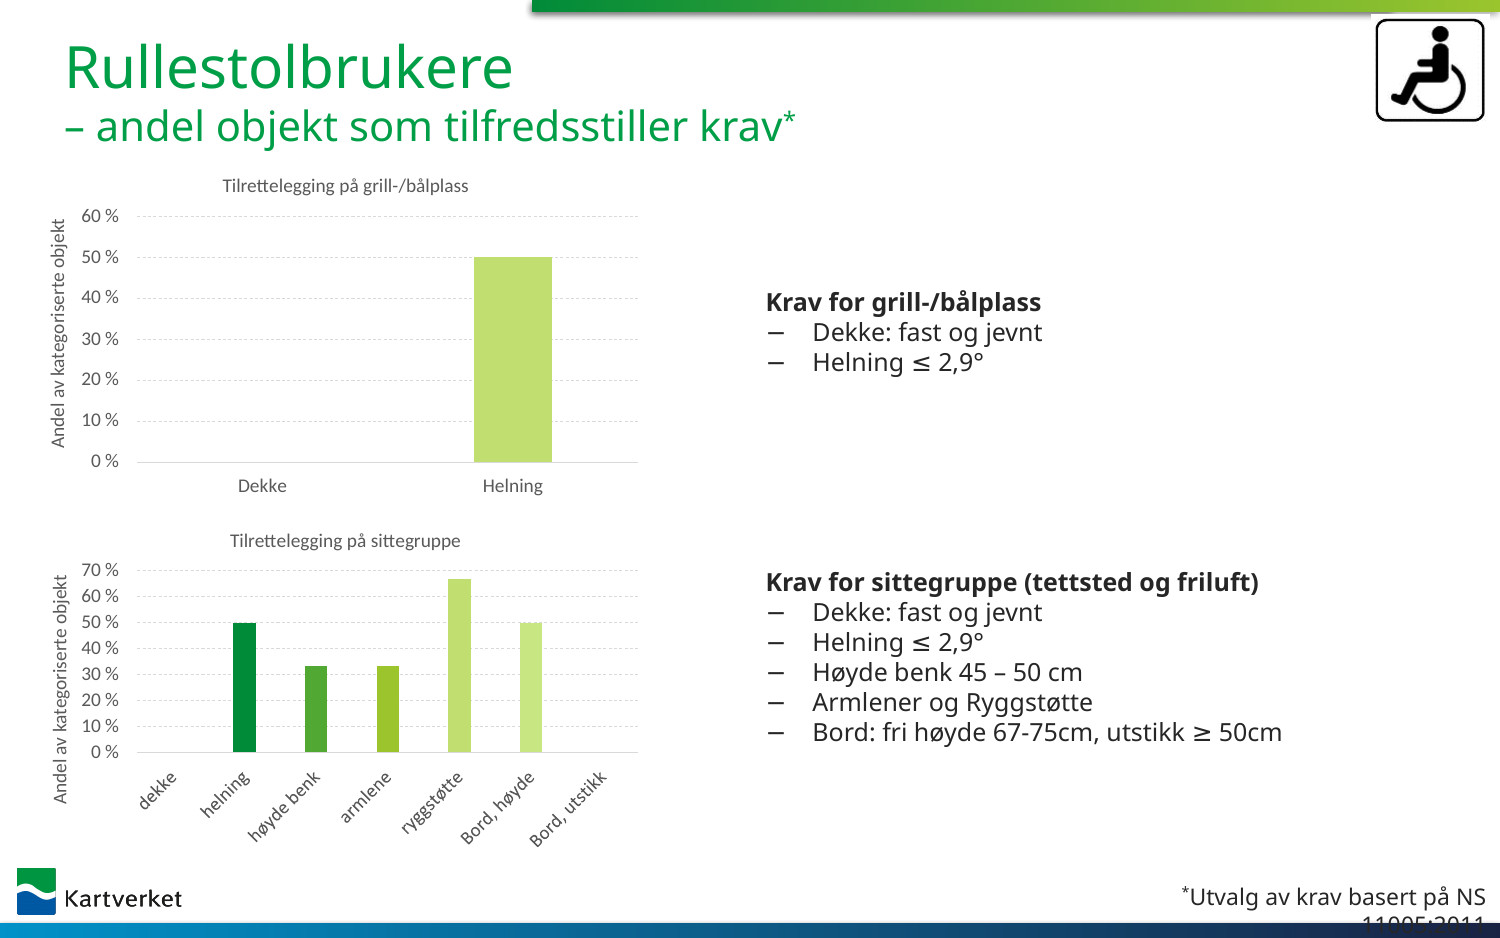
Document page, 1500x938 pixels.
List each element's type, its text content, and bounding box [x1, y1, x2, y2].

text_box *Utvalg av krav basert på NS 11005:2011 [1068, 873, 1500, 938]
picture [1371, 13, 1491, 127]
text_box Krav for sittegruppe (tettsted og friluft) Dekke: fast og jevnt Helning ≤ 2,9° Høyde benk 45 – 50 cm Armlener og Ryggstøtte Bord: fri høyde 67-75cm, utstikk ≥ 50cm [750, 559, 1500, 754]
text_box Krav for grill-/bålplass Dekke: fast og jevnt Helning ≤ 2,9° [750, 279, 1452, 384]
picture [41, 520, 650, 859]
text_box Rullestolbrukere – andel objekt som tilfredsstiller krav* [49, 14, 1431, 158]
picture [41, 166, 650, 505]
